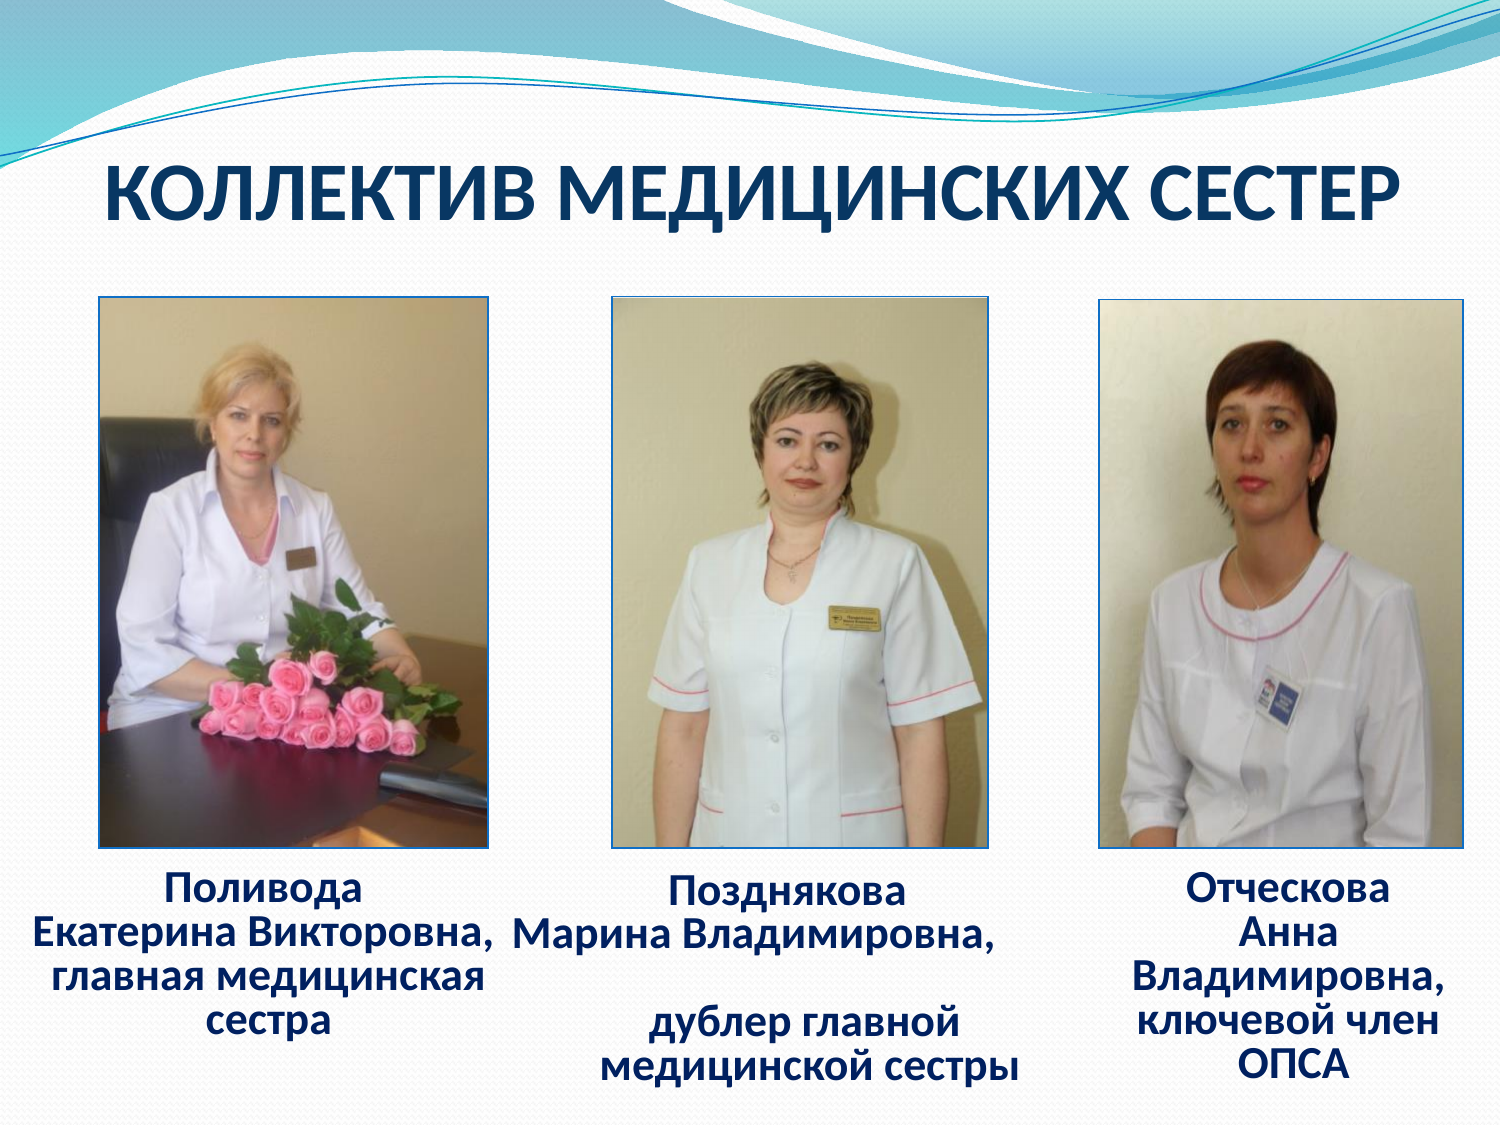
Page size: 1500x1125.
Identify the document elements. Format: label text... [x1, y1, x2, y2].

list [99, 297, 488, 848]
text_box Отческова Анна Владимировна, ключевой член ОПСА [975, 859, 1500, 1023]
text_box Коллектив медицинских сестер [82, 99, 1425, 238]
picture [1099, 300, 1463, 848]
text_box Поливода Екатерина Викторовна, главная медицинская сестра [0, 859, 538, 1023]
picture [524, 298, 1076, 761]
text_box Позднякова Марина Владимировна, дублер главной медицинской сестры [449, 862, 1125, 1025]
picture [613, 771, 987, 847]
